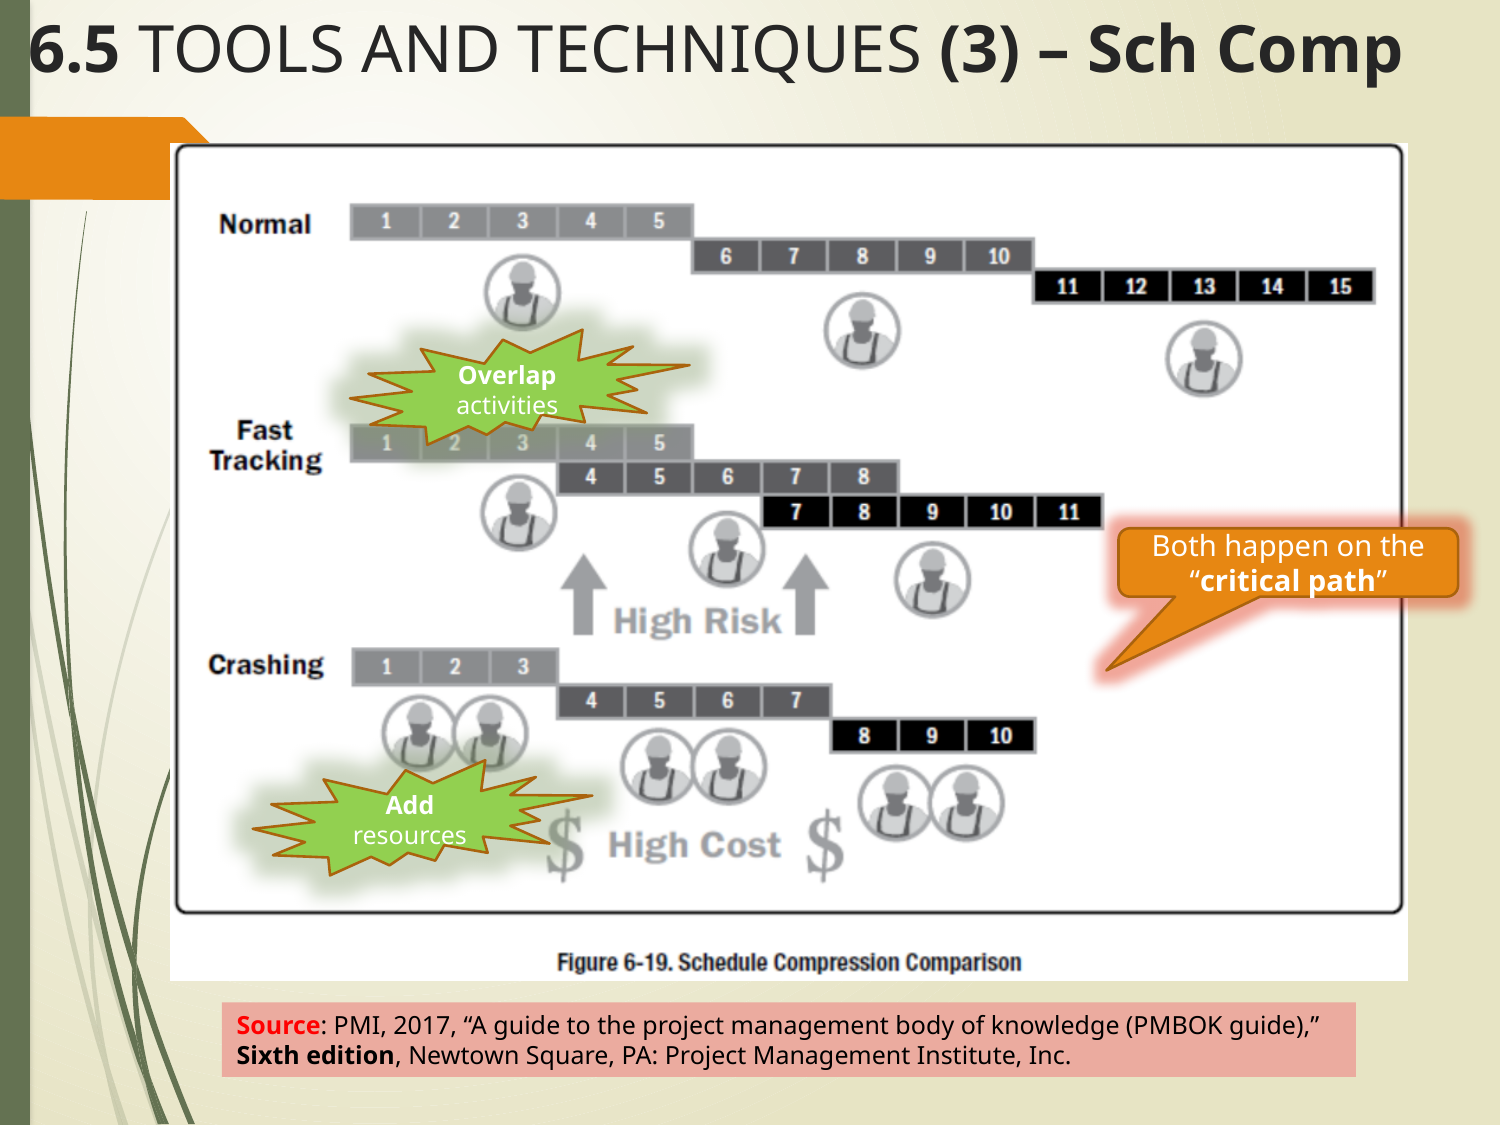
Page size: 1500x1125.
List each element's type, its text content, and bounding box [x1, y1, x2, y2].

title 6.5 TOOLS AND TECHNIQUES (3) – Sch Comp [13, 0, 1500, 110]
text_box Source: PMI, 2017, “A guide to the project management body of knowledge (PMBOK guide),” Sixth edition, Newtown Square, PA: Project Management Institute, Inc. [221, 1002, 1356, 1077]
text_box Both happen on the “critical path” [1412, 526, 1460, 598]
picture [170, 143, 1408, 982]
